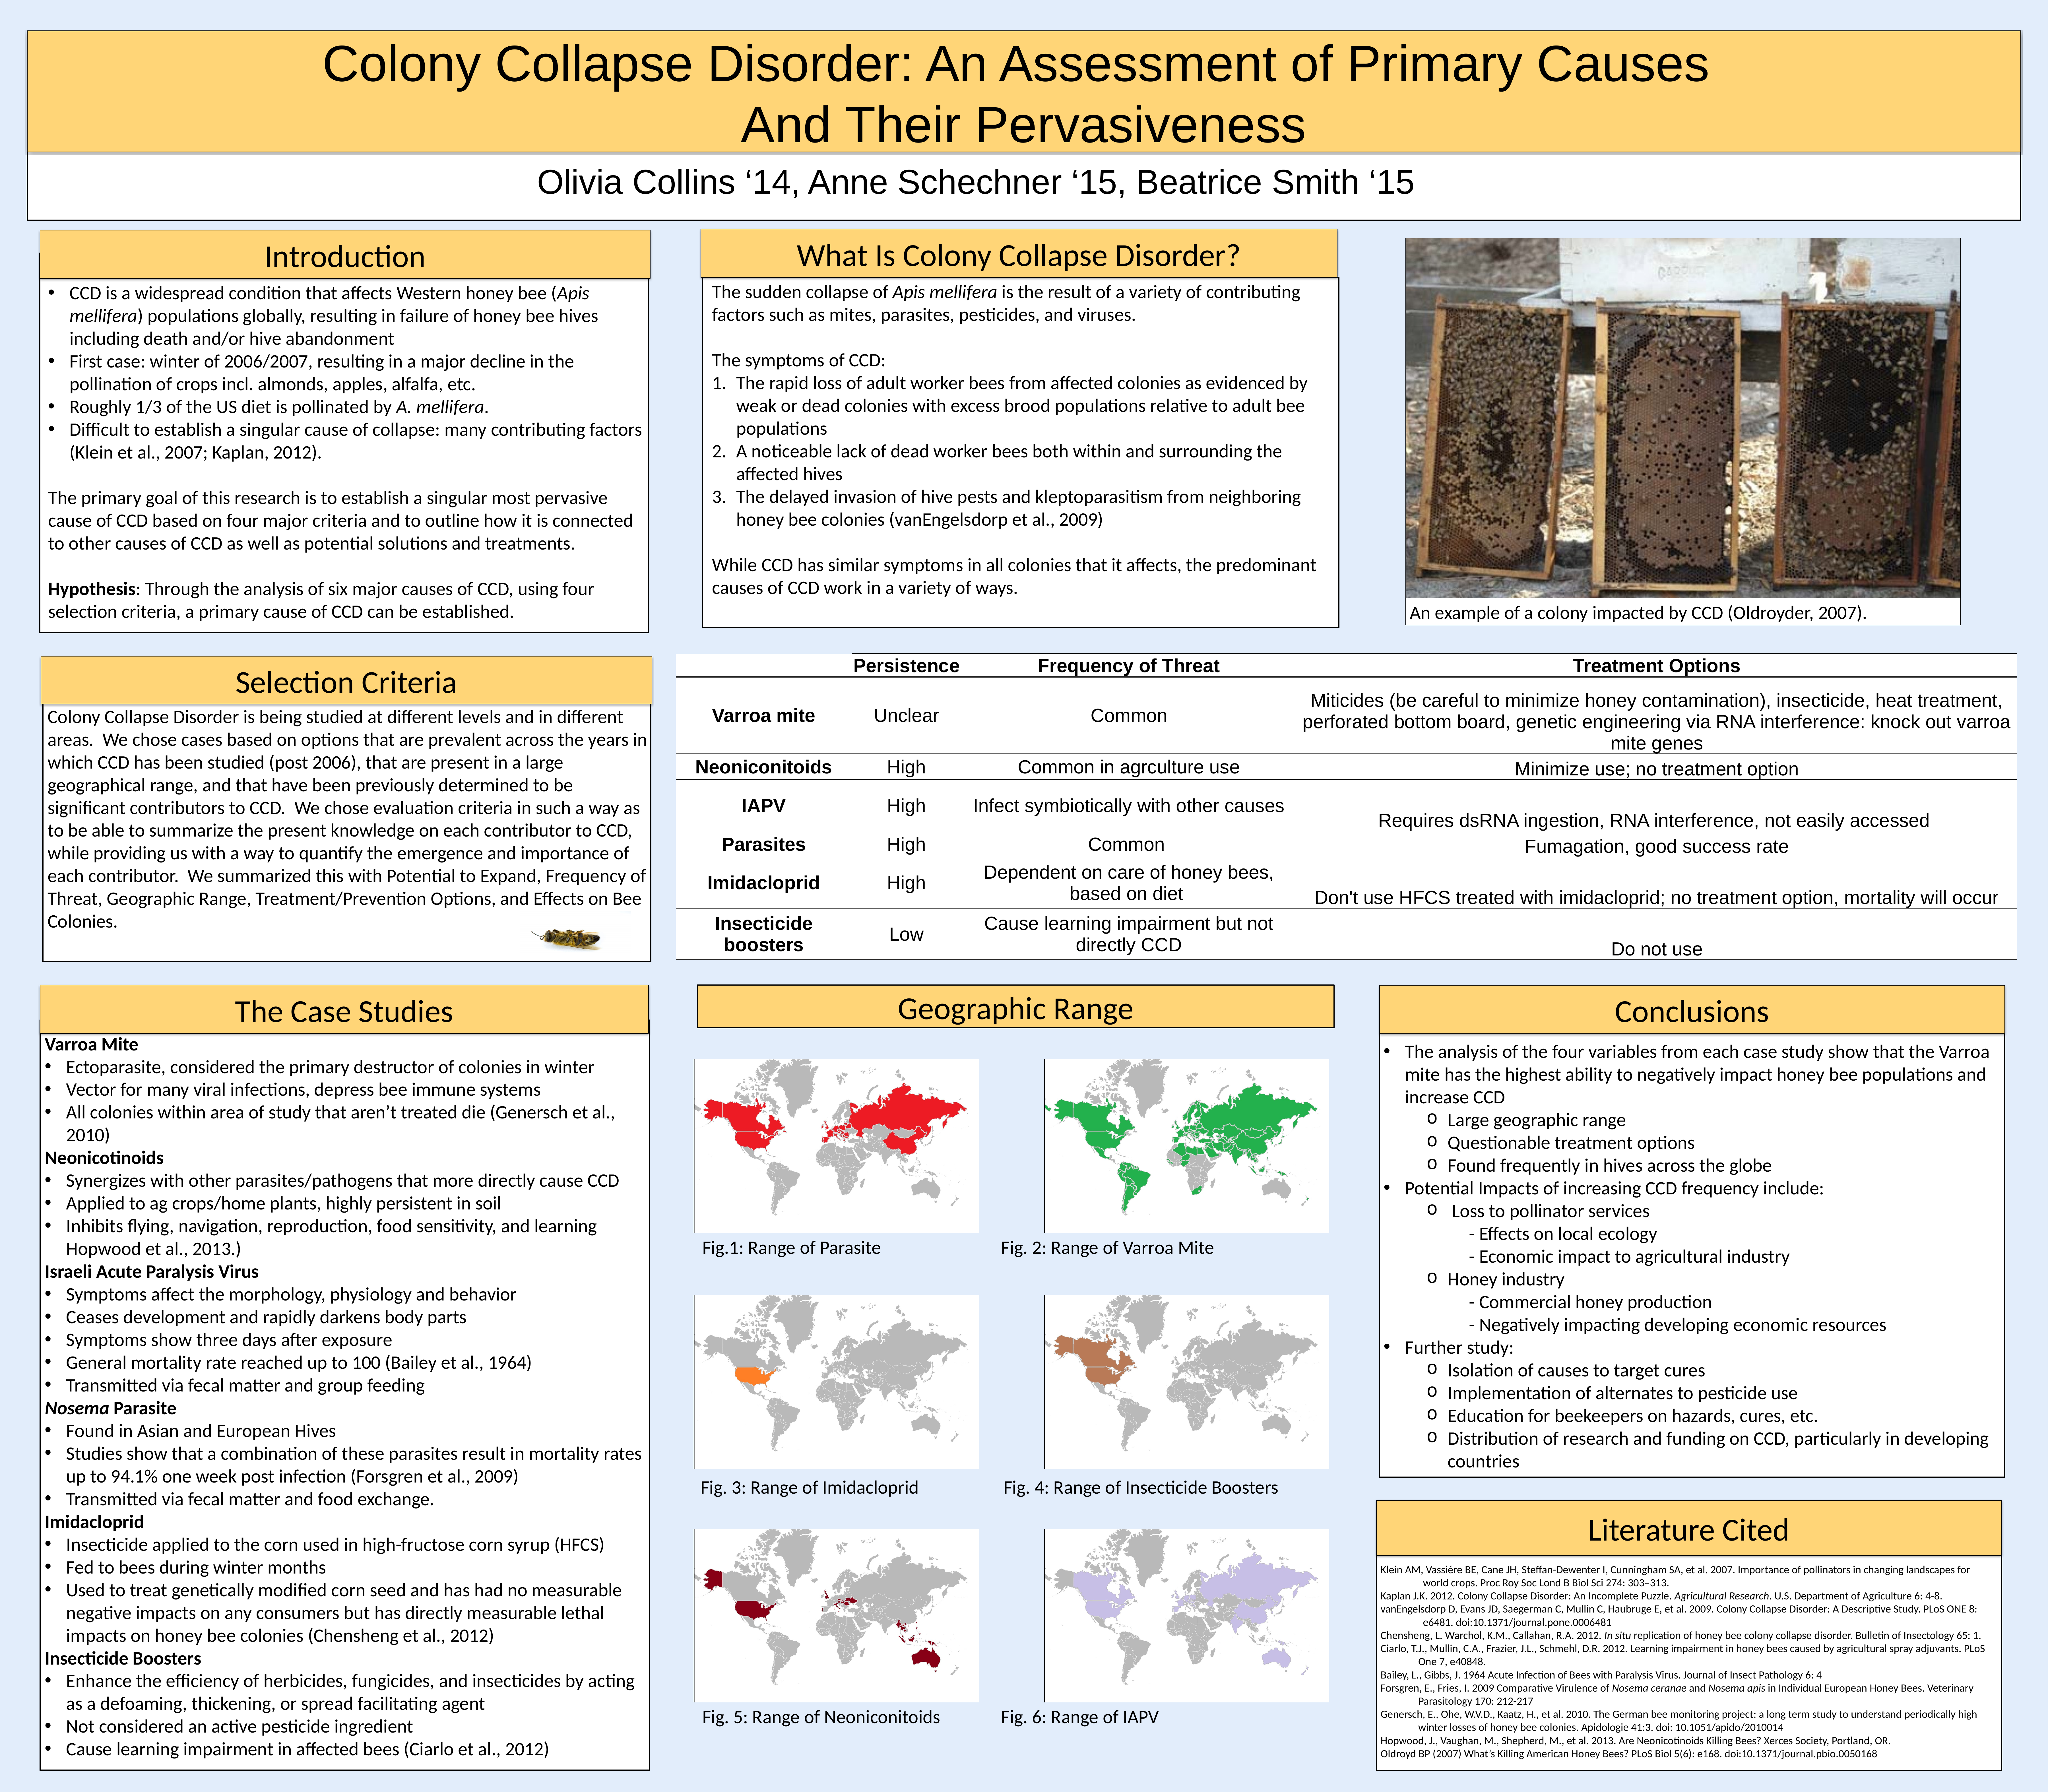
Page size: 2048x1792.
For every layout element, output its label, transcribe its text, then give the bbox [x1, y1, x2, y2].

table_cell Requires dsRNA ingestion, RNA interference, not easily accessed [1297, 780, 2017, 831]
table_header Persistence [852, 654, 961, 676]
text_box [1376, 1500, 2002, 1771]
table_cell Low [852, 909, 961, 959]
table_cell Varroa mite [676, 678, 852, 753]
table_cell Common in agrculture use [961, 754, 1297, 779]
text_box Conclusions [1379, 985, 2005, 1034]
text_box The analysis of the four variables from each case study show that the Varroa mite has the highest ability to negatively impact honey bee populations and increase CCD Large geographic range Questionable treatment options Found frequently in hives across the globe Potential Impacts of increasing CCD frequency include: Loss to pollinator services - Effects on local ecology - Economic impact to agricultural industry Honey industry - Commercial honey production - Negatively impacting developing economic resources Further study: Isolation of causes to target cures Implementation of alternates to pesticide use Education for beekeepers on hazards, cures, etc. Distribution of research and funding on CCD, particularly in developing countries [1379, 1036, 2005, 1478]
text_box [27, 155, 2021, 221]
text_box The sudden collapse of Apis mellifera is the result of a variety of contributing factors such as mites, parasites, pesticides, and viruses. The symptoms of CCD: The rapid loss of adult worker bees from affected colonies as evidenced by weak or dead colonies with excess brood populations relative to adult bee populations A noticeable lack of dead worker bees both within and surrounding the affected hives The delayed invasion of hive pests and kleptoparasitism from neighboring honey bee colonies (vanEngelsdorp et al., 2009) While CCD has similar symptoms in all colonies that it affects, the predominant causes of CCD work in a variety of ways. [708, 277, 1345, 623]
table_cell Dependent on care of honey bees, based on diet [961, 857, 1297, 908]
table_cell Fumagation, good success rate [1297, 831, 2017, 857]
table_header [676, 654, 852, 676]
table_cell Do not use [1297, 909, 2017, 959]
table_cell Miticides (be careful to minimize honey contamination), insecticide, heat treatment, perforated bottom board, genetic engineering via RNA interference: knock out varroa mite genes [1297, 678, 2017, 753]
table_cell Minimize use; no treatment option [1297, 754, 2017, 779]
text_box An example of a colony impacted by CCD (Oldroyder, 2007). [1405, 610, 1961, 625]
table_cell Unclear [852, 678, 961, 753]
text_box Fig. 5: Range of Neoniconitoids Fig. 6: Range of IAPV [694, 1706, 1313, 1729]
text_box Olivia Collins ‘14, Anne Schechner ‘15, Beatrice Smith ‘15 [533, 157, 1420, 203]
text_box Fig. 3: Range of Imidacloprid Fig. 4: Range of Insecticide Boosters [684, 1473, 692, 1500]
table_cell High [852, 857, 961, 908]
text_box Colony Collapse Disorder: An Assessment of Primary Causes And Their Pervasiveness [27, 31, 2021, 152]
table_cell High [852, 780, 961, 831]
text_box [694, 1059, 1329, 1703]
table_header Frequency of Threat [961, 654, 1297, 676]
table_cell Neoniconitoids [676, 754, 852, 779]
table_cell IAPV [676, 780, 852, 831]
table_cell Don't use HFCS treated with imidacloprid; no treatment option, mortality will occur [1297, 857, 2017, 908]
table_cell High [852, 754, 961, 779]
table_cell Insecticide boosters [676, 909, 852, 959]
table_cell Cause learning impairment but not directly CCD [961, 909, 1297, 959]
text_box What Is Colony Collapse Disorder? [701, 229, 1337, 278]
table_cell Common [961, 678, 1297, 753]
text_box CCD is a widespread condition that affects Western honey bee (Apis mellifera) populations globally, resulting in failure of honey bee hives including death and/or hive abandonment First case: winter of 2006/2007, resulting in a major decline in the pollination of crops incl. almonds, apples, alfalfa, etc. Roughly 1/3 of the US diet is pollinated by A. mellifera. Difficult to establish a singular cause of collapse: many contributing factors (Klein et al., 2007; Kaplan, 2012). The primary goal of this research is to establish a singular most pervasive cause of CCD based on four major criteria and to outline how it is connected to other causes of CCD as well as potential solutions and treatments. Hypothesis: Through the analysis of six major causes of CCD, using four selection criteria, a primary cause of CCD can be established. [44, 278, 652, 624]
picture [1405, 238, 1961, 608]
text_box Introduction [40, 230, 651, 279]
table_cell Imidacloprid [676, 857, 852, 908]
table_cell Common [961, 831, 1297, 857]
table_cell Infect symbiotically with other causes [961, 780, 1297, 831]
table_header Treatment Options [1297, 654, 2017, 676]
text_box [702, 280, 1339, 628]
text_box Fig. 3: Range of Imidacloprid Fig. 4: Range of Insecticide Boosters [1331, 1473, 1382, 1500]
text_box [40, 985, 650, 1792]
table_cell High [852, 831, 961, 857]
text_box [39, 280, 649, 633]
table_cell Parasites [676, 831, 852, 857]
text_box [41, 656, 652, 959]
text_box Geographic Range [697, 984, 1335, 1028]
